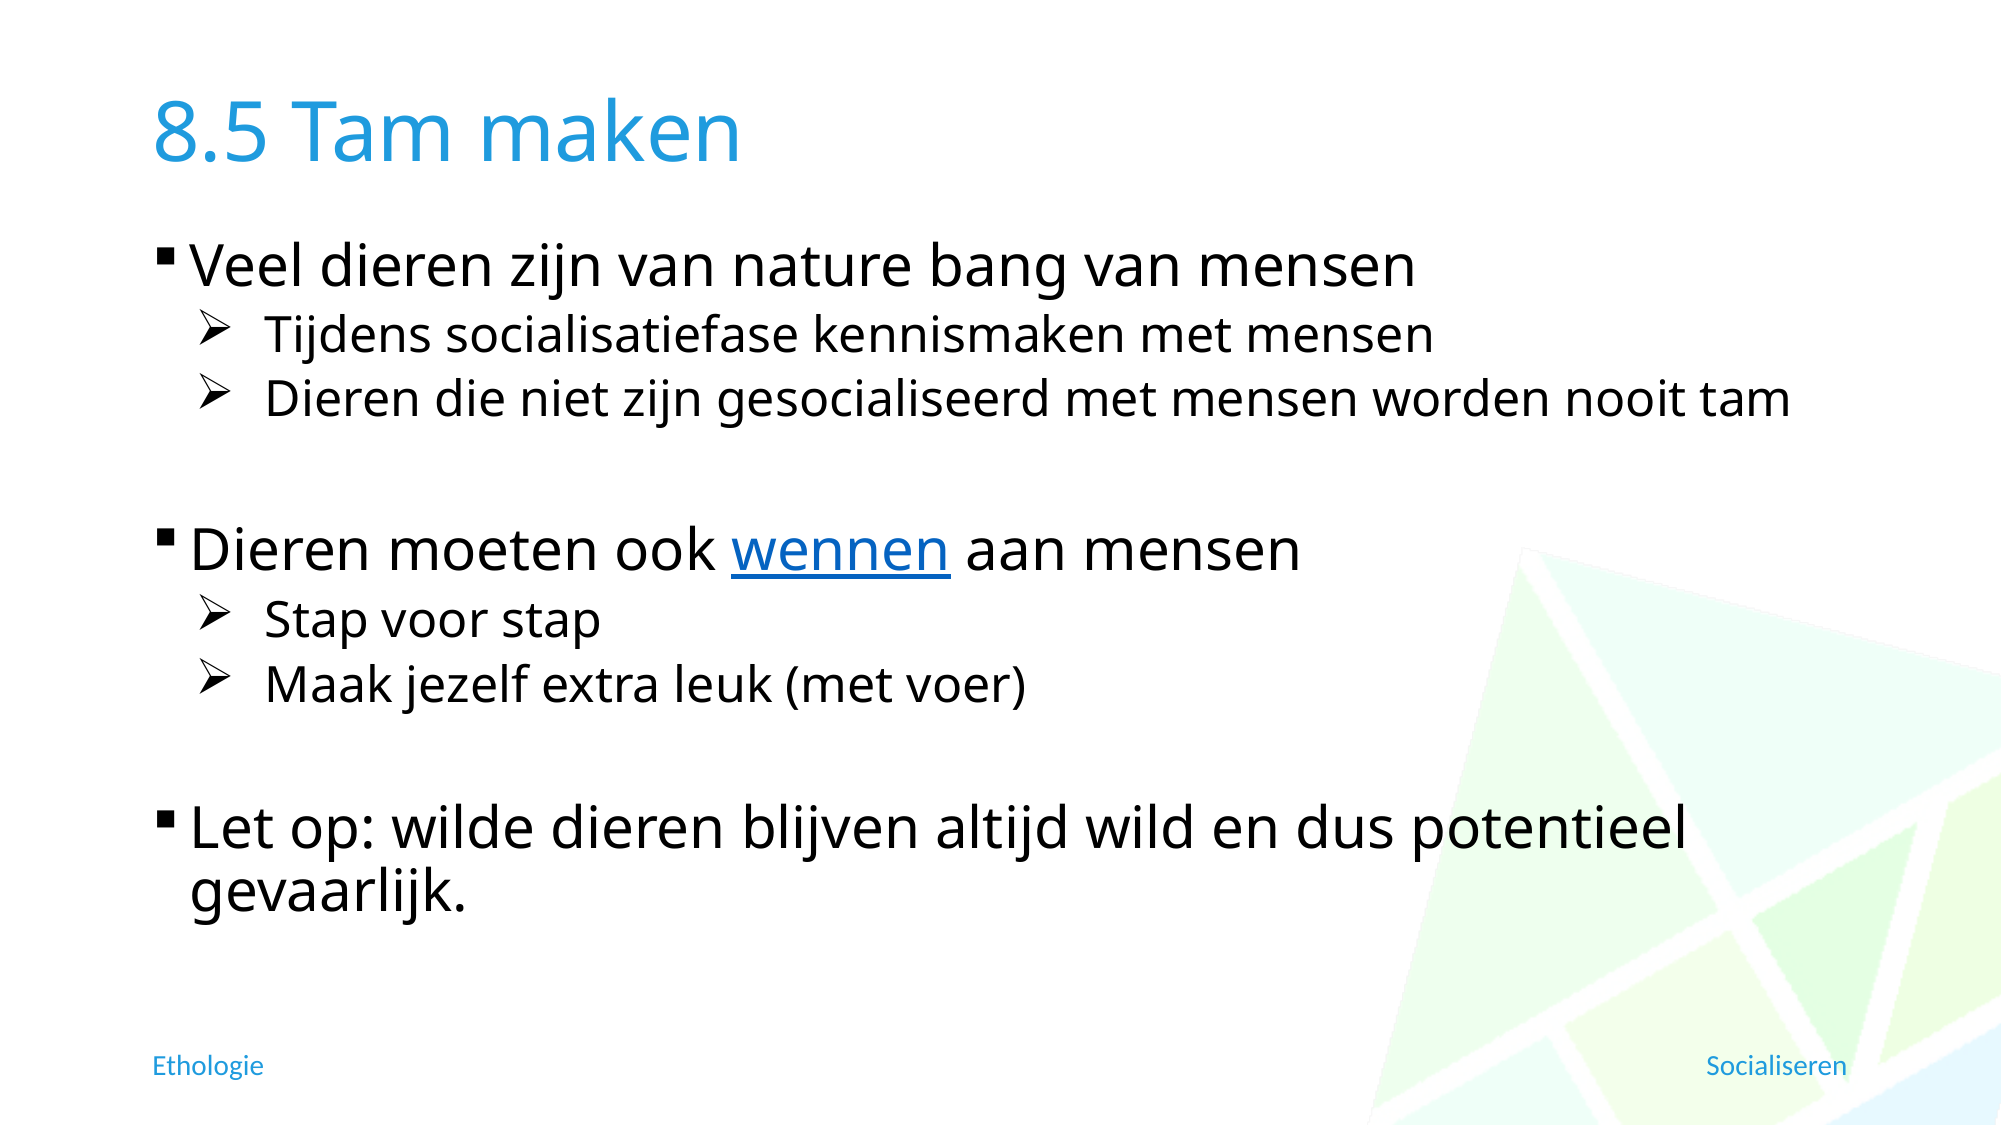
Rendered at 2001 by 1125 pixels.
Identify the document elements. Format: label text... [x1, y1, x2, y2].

title 8.5 Tam maken [137, 59, 1863, 210]
list Ethologie [137, 1042, 588, 1103]
list Socialiseren [1412, 1042, 1863, 1103]
list Veel dieren zijn van nature bang van mensen Tijdens socialisatiefase kennismaken met mensen Dieren die niet zijn gesocialiseerd met mensen worden nooit tam Dieren moeten ook wennen aan mensen Stap voor stap Maak jezelf extra leuk (met voer) Let op: wilde dieren blijven altijd wild en dus potentieel gevaarlijk. [137, 228, 1863, 1014]
